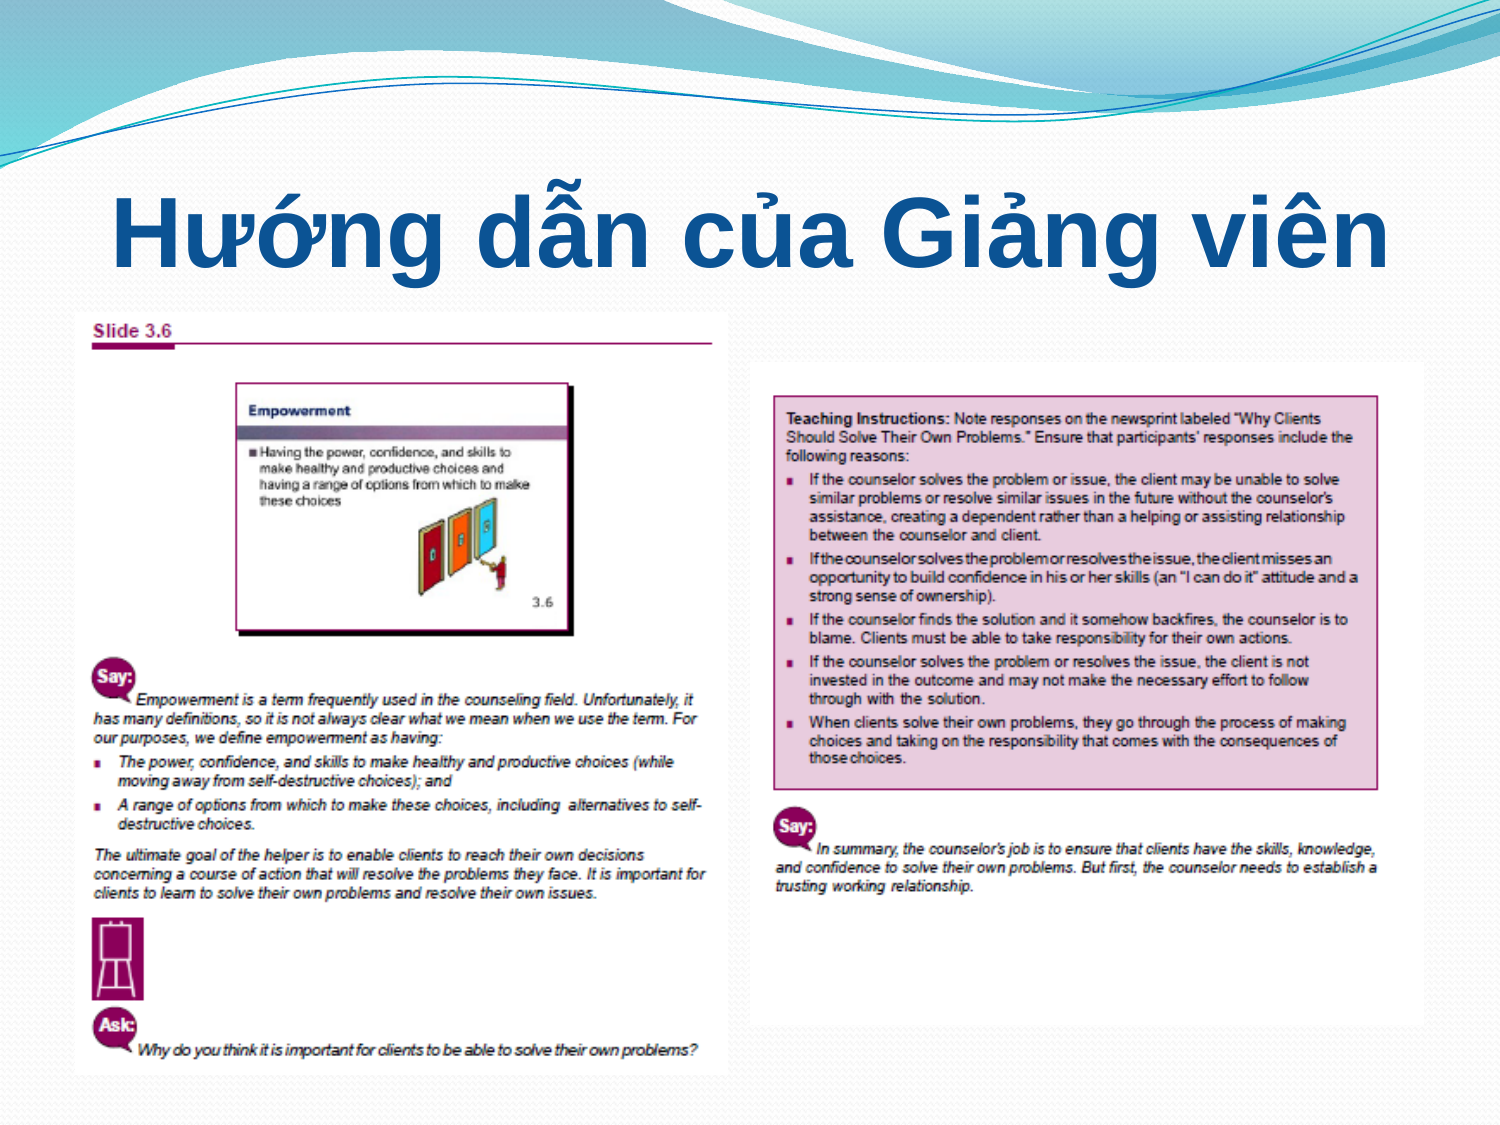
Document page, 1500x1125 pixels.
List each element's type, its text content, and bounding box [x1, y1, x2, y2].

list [74, 312, 728, 1076]
picture [750, 362, 1424, 1026]
title Hướng dẫn của Giảng viên [0, 99, 1500, 288]
